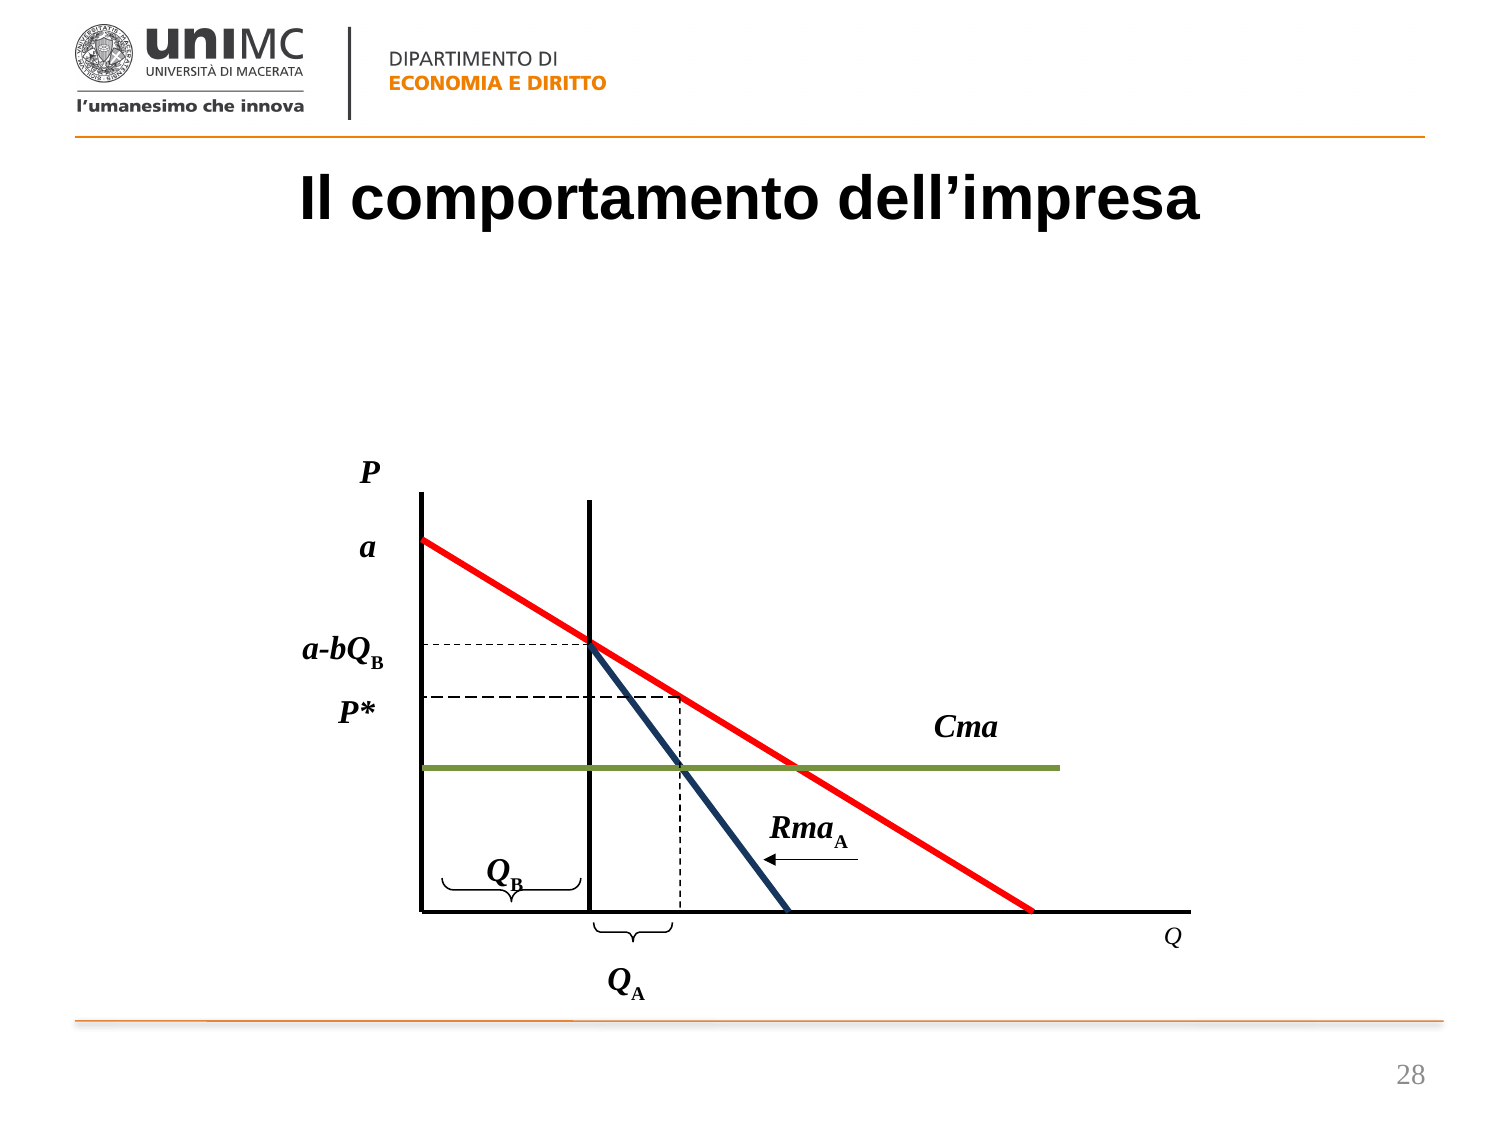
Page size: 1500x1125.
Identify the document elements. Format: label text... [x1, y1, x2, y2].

text_box [0, 0, 1500, 75]
title Il comportamento dell’impresa [75, 149, 1425, 241]
picture [75, 75, 1425, 138]
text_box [257, 339, 1267, 1032]
slide_number 28 [1091, 1042, 1442, 1103]
